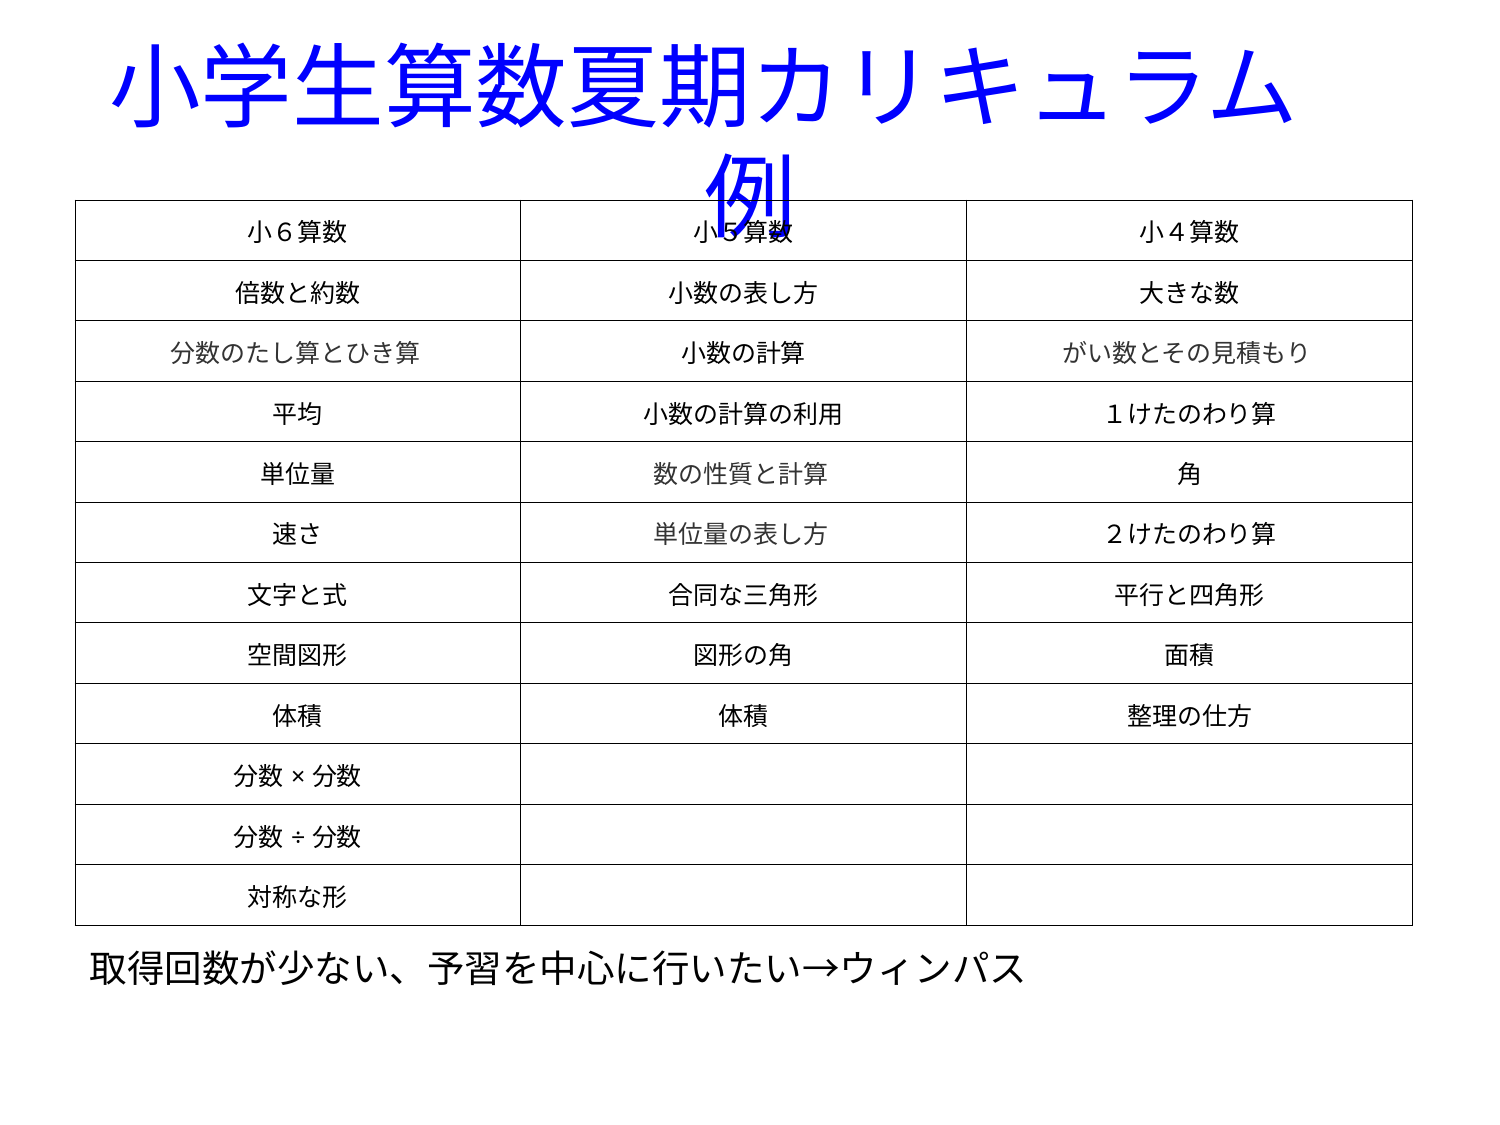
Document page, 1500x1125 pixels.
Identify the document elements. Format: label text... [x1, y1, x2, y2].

table_header 小６算数 [76, 201, 520, 260]
table_cell [967, 865, 1412, 925]
table_cell 角 [967, 442, 1412, 502]
table_cell 平行と四角形 [967, 563, 1412, 622]
table_cell 文字と式 [76, 563, 520, 622]
table_cell ２けたのわり算 [967, 503, 1412, 562]
table_cell 分数×分数 [76, 744, 520, 804]
table_cell 分数のたし算とひき算 [76, 321, 520, 381]
table_cell 速さ [76, 503, 520, 562]
table_cell 対称な形 [76, 865, 520, 925]
table_cell 分数÷分数 [76, 805, 520, 864]
table_cell 単位量の表し方 [521, 503, 966, 562]
table_cell [521, 744, 966, 804]
table_cell [967, 744, 1412, 804]
table_cell 体積 [521, 684, 966, 743]
table_cell 数の性質と計算 [521, 442, 966, 502]
table_header 小４算数 [967, 201, 1412, 260]
table_cell １けたのわり算 [967, 382, 1412, 441]
table_cell 整理の仕方 [967, 684, 1412, 743]
table_cell 面積 [967, 623, 1412, 683]
table_cell 小数の表し方 [521, 261, 966, 320]
table_cell 大きな数 [967, 261, 1412, 320]
table_cell 単位量 [76, 442, 520, 502]
text_box 取得回数が少ない、予習を中心に行いたい→ウィンパス [74, 937, 1413, 998]
table_header 小５算数 [521, 201, 966, 260]
table_cell [521, 865, 966, 925]
table_cell 体積 [76, 684, 520, 743]
table_cell 小数の計算 [521, 321, 966, 381]
table_cell 空間図形 [76, 623, 520, 683]
table_cell がい数とその見積もり [967, 321, 1412, 381]
table_cell [521, 805, 966, 864]
table_cell 小数の計算の利用 [521, 382, 966, 441]
title 小学生算数夏期カリキュラム 例 [74, 44, 1426, 233]
table_cell 図形の角 [521, 623, 966, 683]
table_cell 倍数と約数 [76, 261, 520, 320]
table_cell [967, 805, 1412, 864]
table_cell 平均 [76, 382, 520, 441]
table_cell 合同な三角形 [521, 563, 966, 622]
